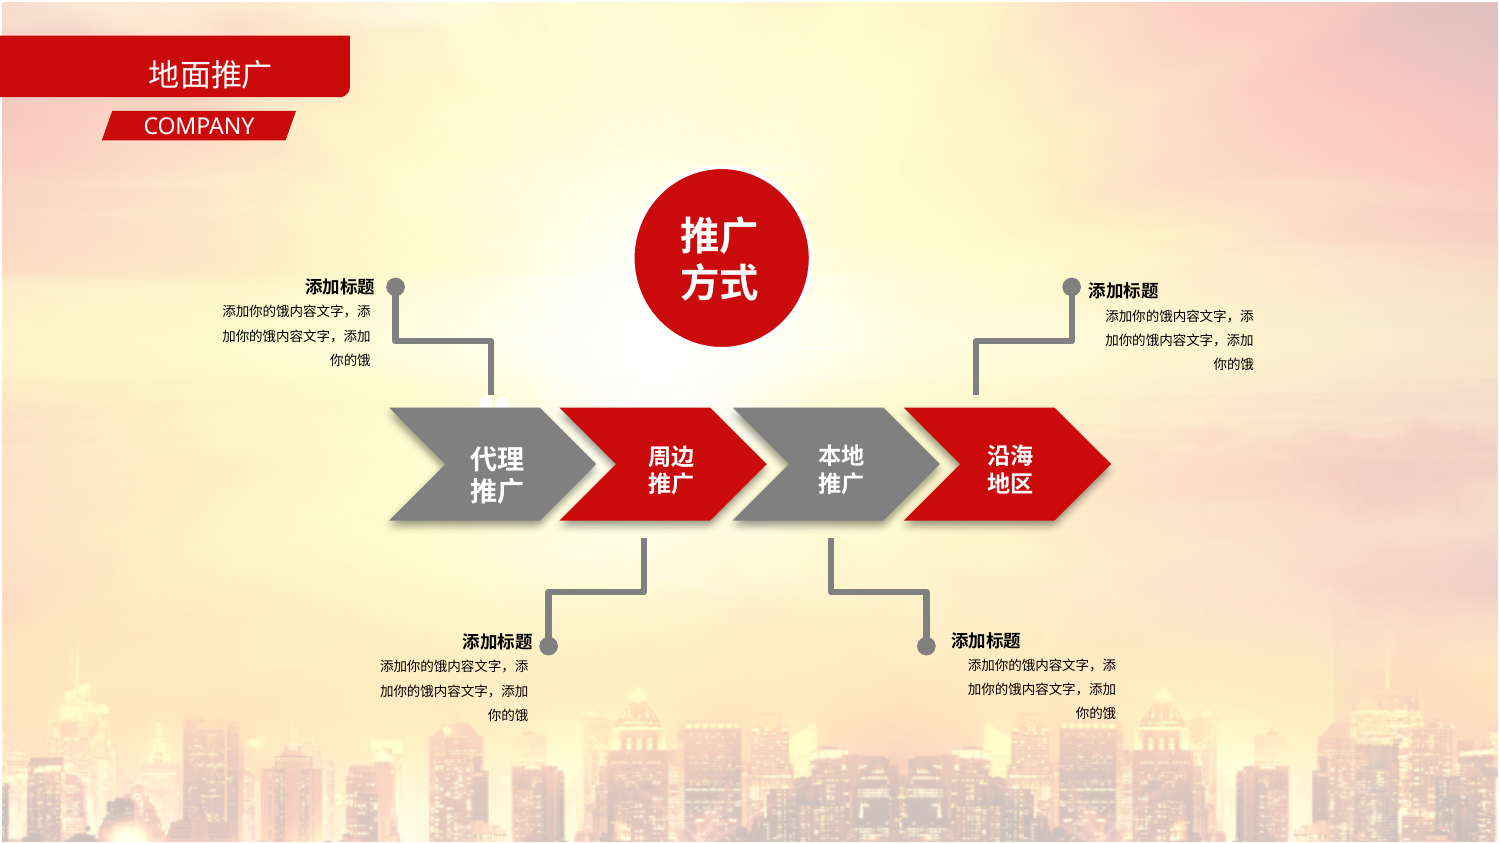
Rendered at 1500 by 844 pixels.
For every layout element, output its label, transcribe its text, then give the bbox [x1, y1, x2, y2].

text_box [388, 293, 498, 389]
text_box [388, 407, 557, 521]
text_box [541, 544, 651, 640]
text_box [732, 407, 901, 521]
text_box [824, 544, 933, 640]
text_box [632, 166, 812, 350]
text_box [352, 623, 549, 732]
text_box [935, 621, 1132, 731]
text_box [479, 396, 492, 405]
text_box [559, 407, 730, 521]
text_box [495, 396, 509, 405]
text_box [969, 293, 1076, 389]
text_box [0, 35, 351, 101]
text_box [194, 268, 392, 377]
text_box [903, 407, 1112, 521]
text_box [1072, 272, 1269, 382]
text_box COMPANY [99, 110, 298, 143]
